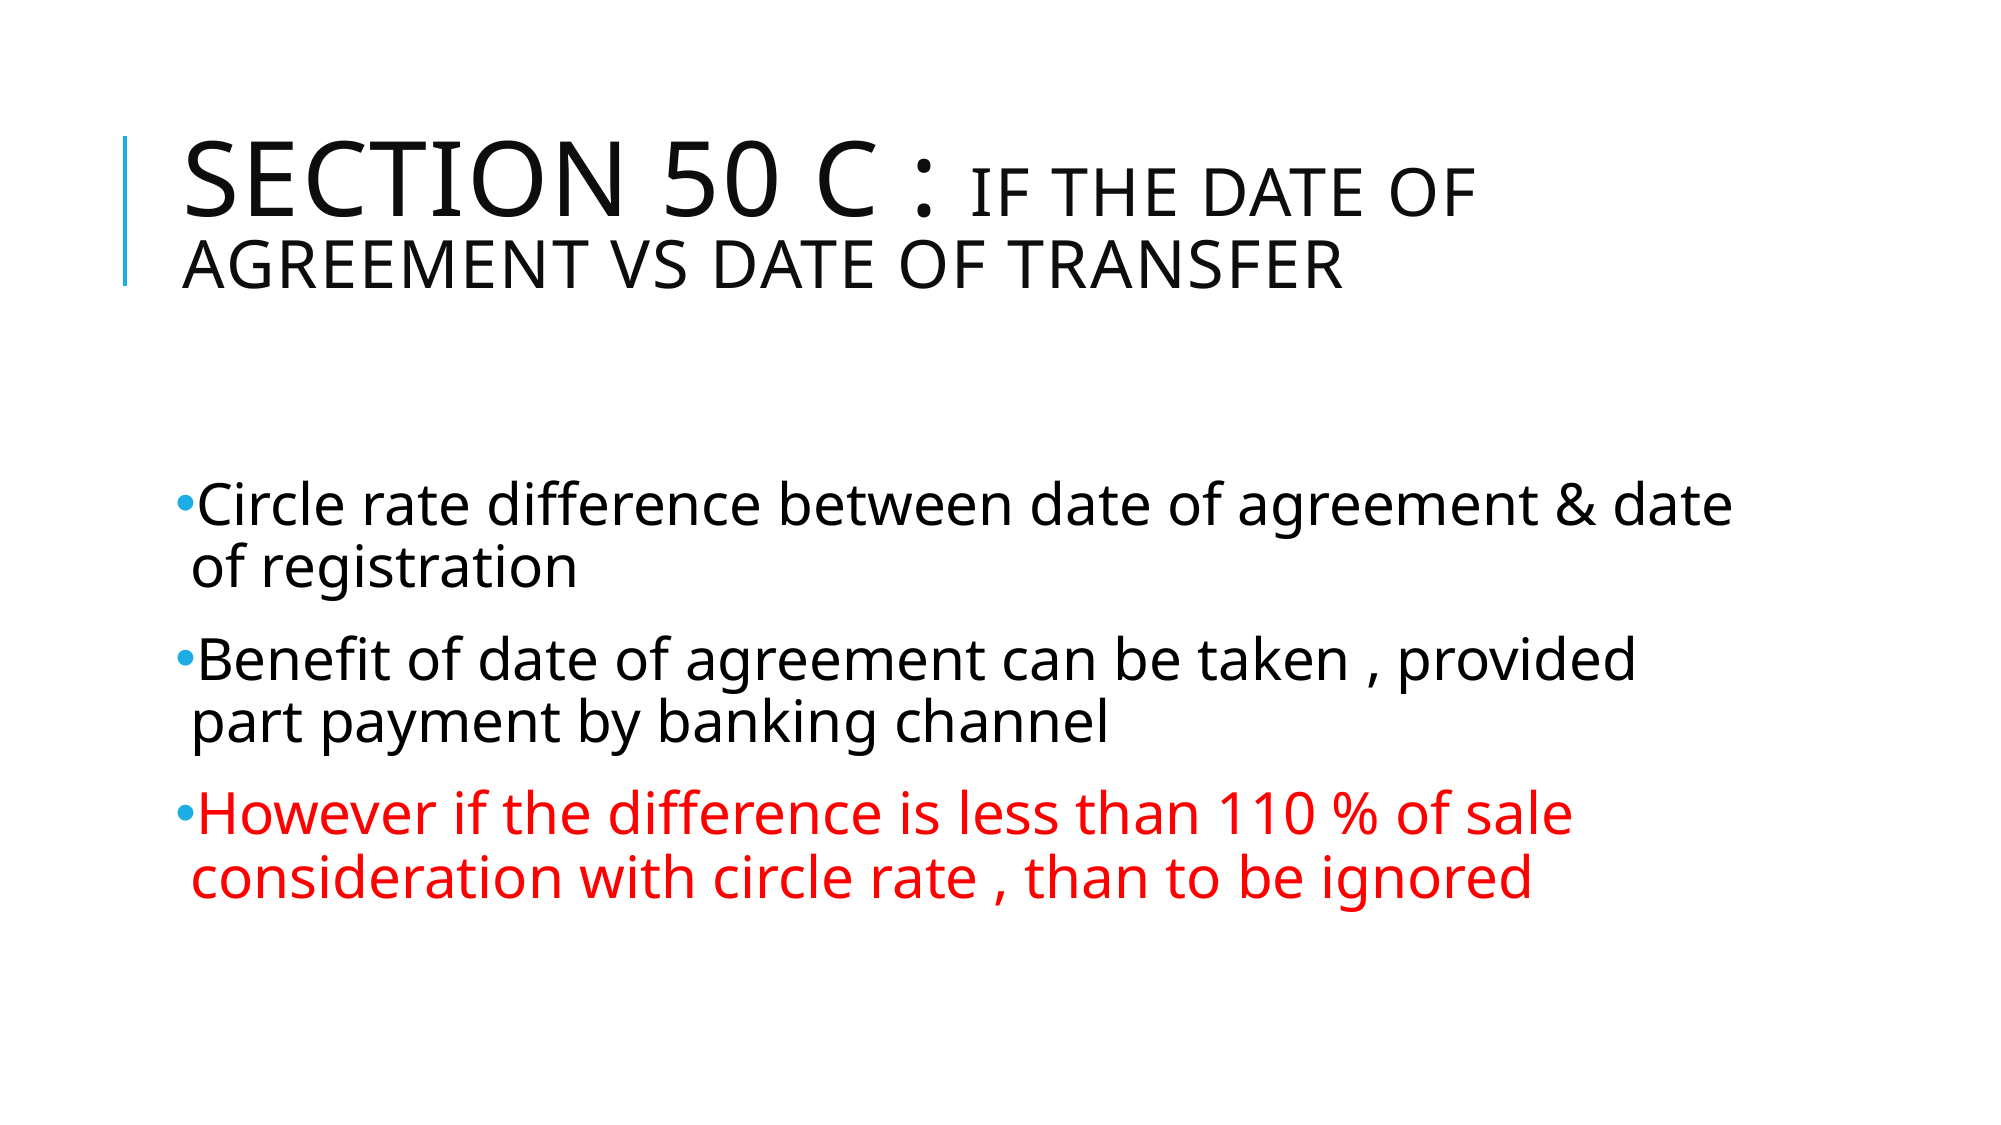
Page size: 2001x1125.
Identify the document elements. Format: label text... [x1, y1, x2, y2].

list Circle rate difference between date of agreement & date of registration Benefit of date of agreement can be taken , provided part payment by banking channel However if the difference is less than 110 % of sale consideration with circle rate , than to be ignored [168, 375, 1763, 1035]
title Section 50 C : if the date of agreement vs date of transfer [168, 96, 1763, 342]
